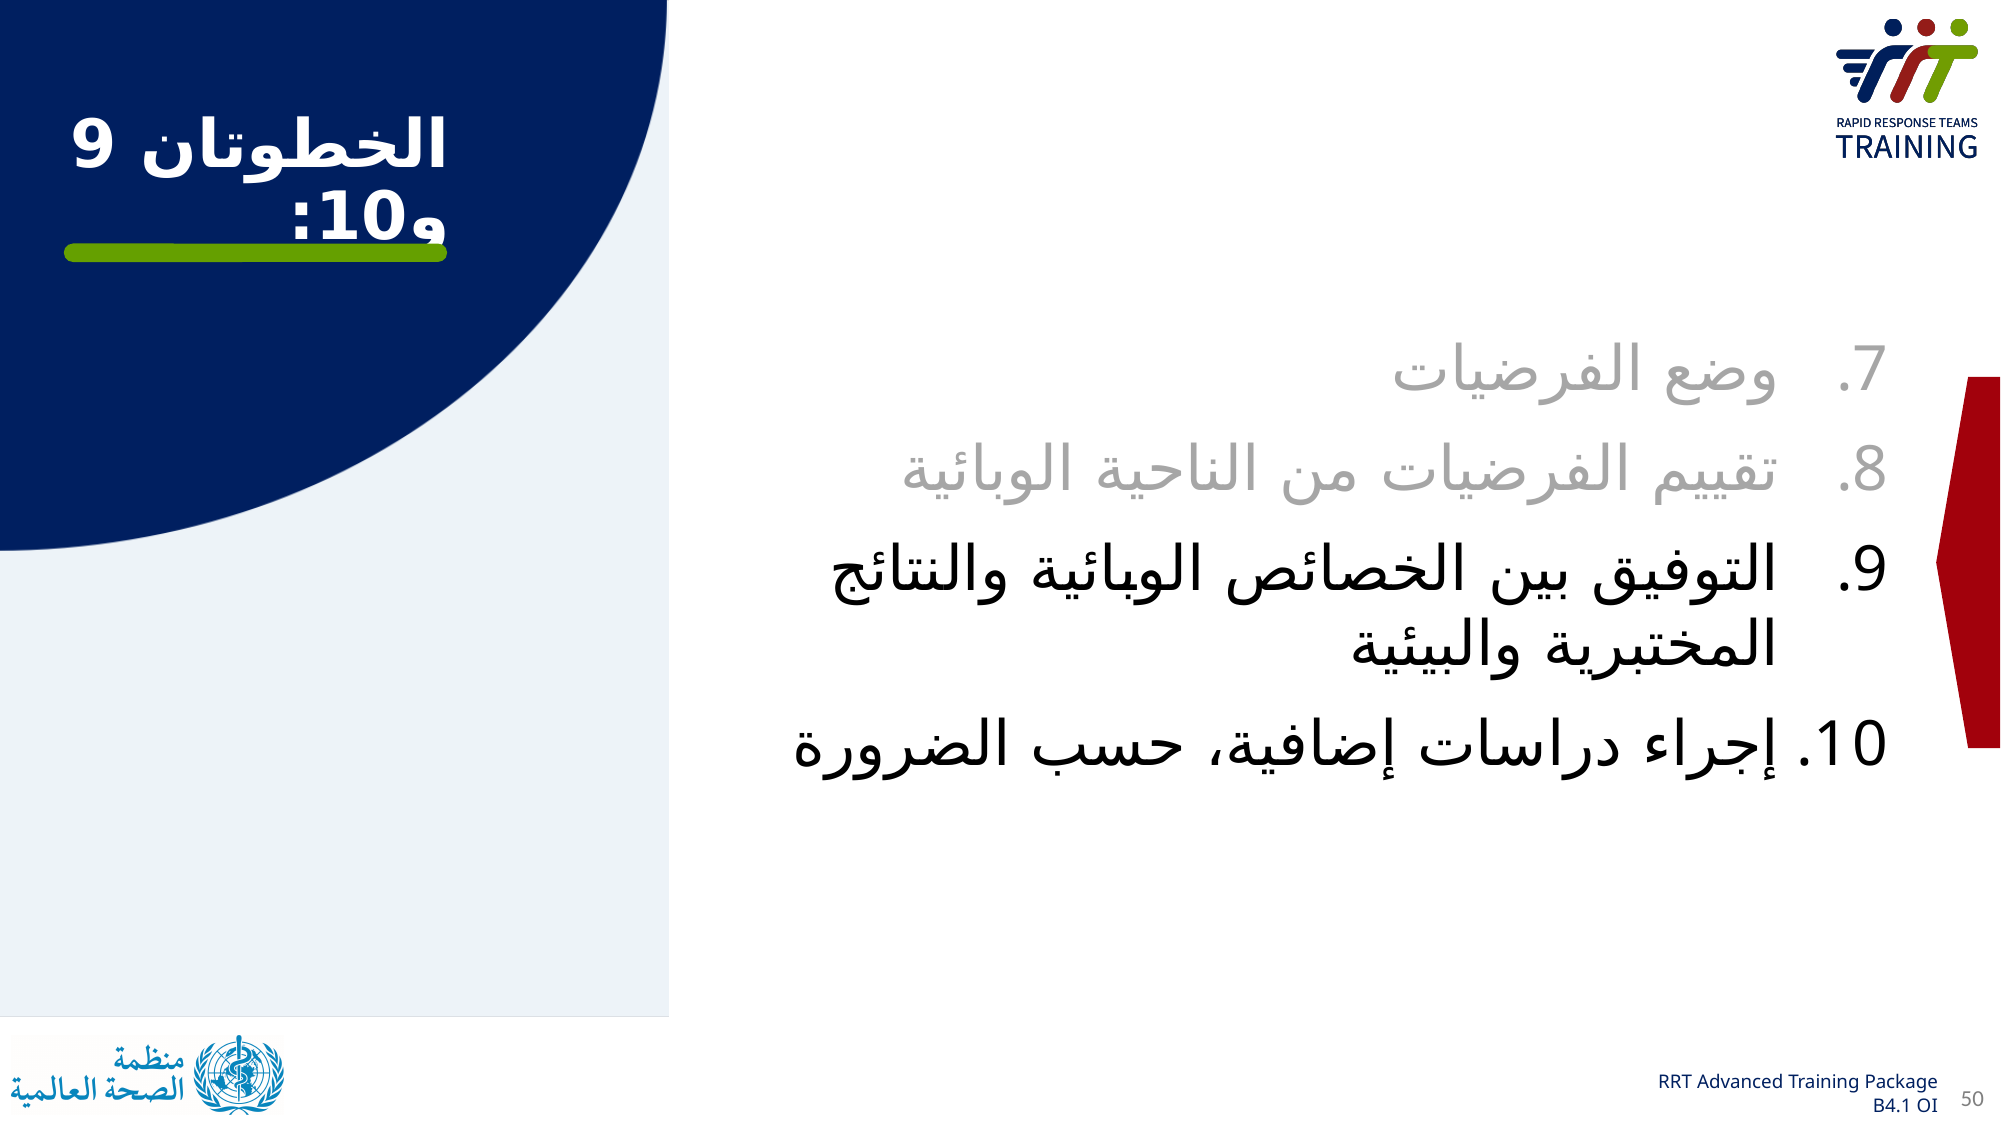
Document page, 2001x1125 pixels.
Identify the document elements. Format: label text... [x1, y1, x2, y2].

picture [0, 0, 669, 1018]
picture [241, 1050, 247, 1059]
picture [11, 1035, 284, 1115]
picture [1835, 19, 1978, 167]
text_box وضع الفرضيات تقييم الفرضيات من الناحية الوبائية التوفيق بين الخصائص الوبائية والنتائج المختبرية والبيئية إجراء دراسات إضافية، حسب الضرورة [691, 320, 1900, 804]
text_box الخطوتان 9 و10: [62, 100, 458, 264]
text_box [63, 243, 448, 263]
